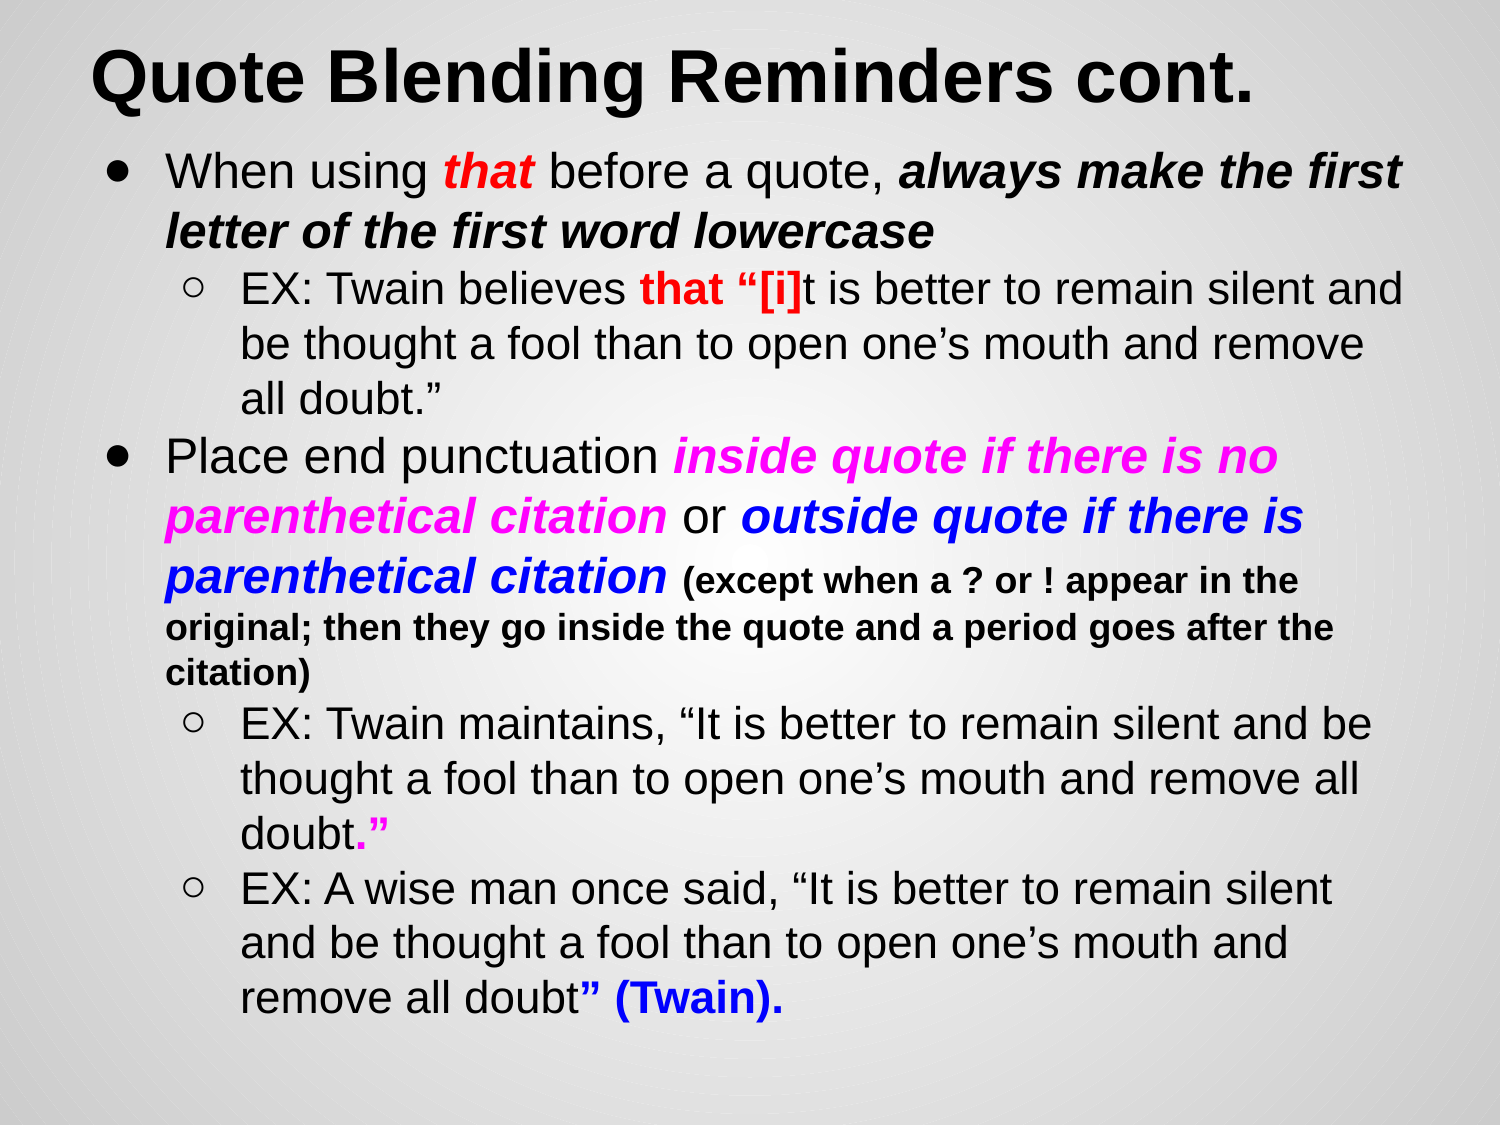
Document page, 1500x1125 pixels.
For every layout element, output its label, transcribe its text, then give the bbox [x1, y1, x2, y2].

title Quote Blending Reminders cont. [75, 45, 1425, 123]
list When using that before a quote, always make the first letter of the first word lowercase EX: Twain believes that “[i]t is better to remain silent and be thought a fool than to open one’s mouth and remove all doubt.” Place end punctuation inside quote if there is no parenthetical citation or outside quote if there is parenthetical citation (except when a ? or ! appear in the original; then they go inside the quote and a period goes after the citation) EX: Twain maintains, “It is better to remain silent and be thought a fool than to open one’s mouth and remove all doubt.” EX: A wise man once said, “It is better to remain silent and be thought a fool than to open one’s mouth and remove all doubt” (Twain). [75, 123, 1425, 1078]
